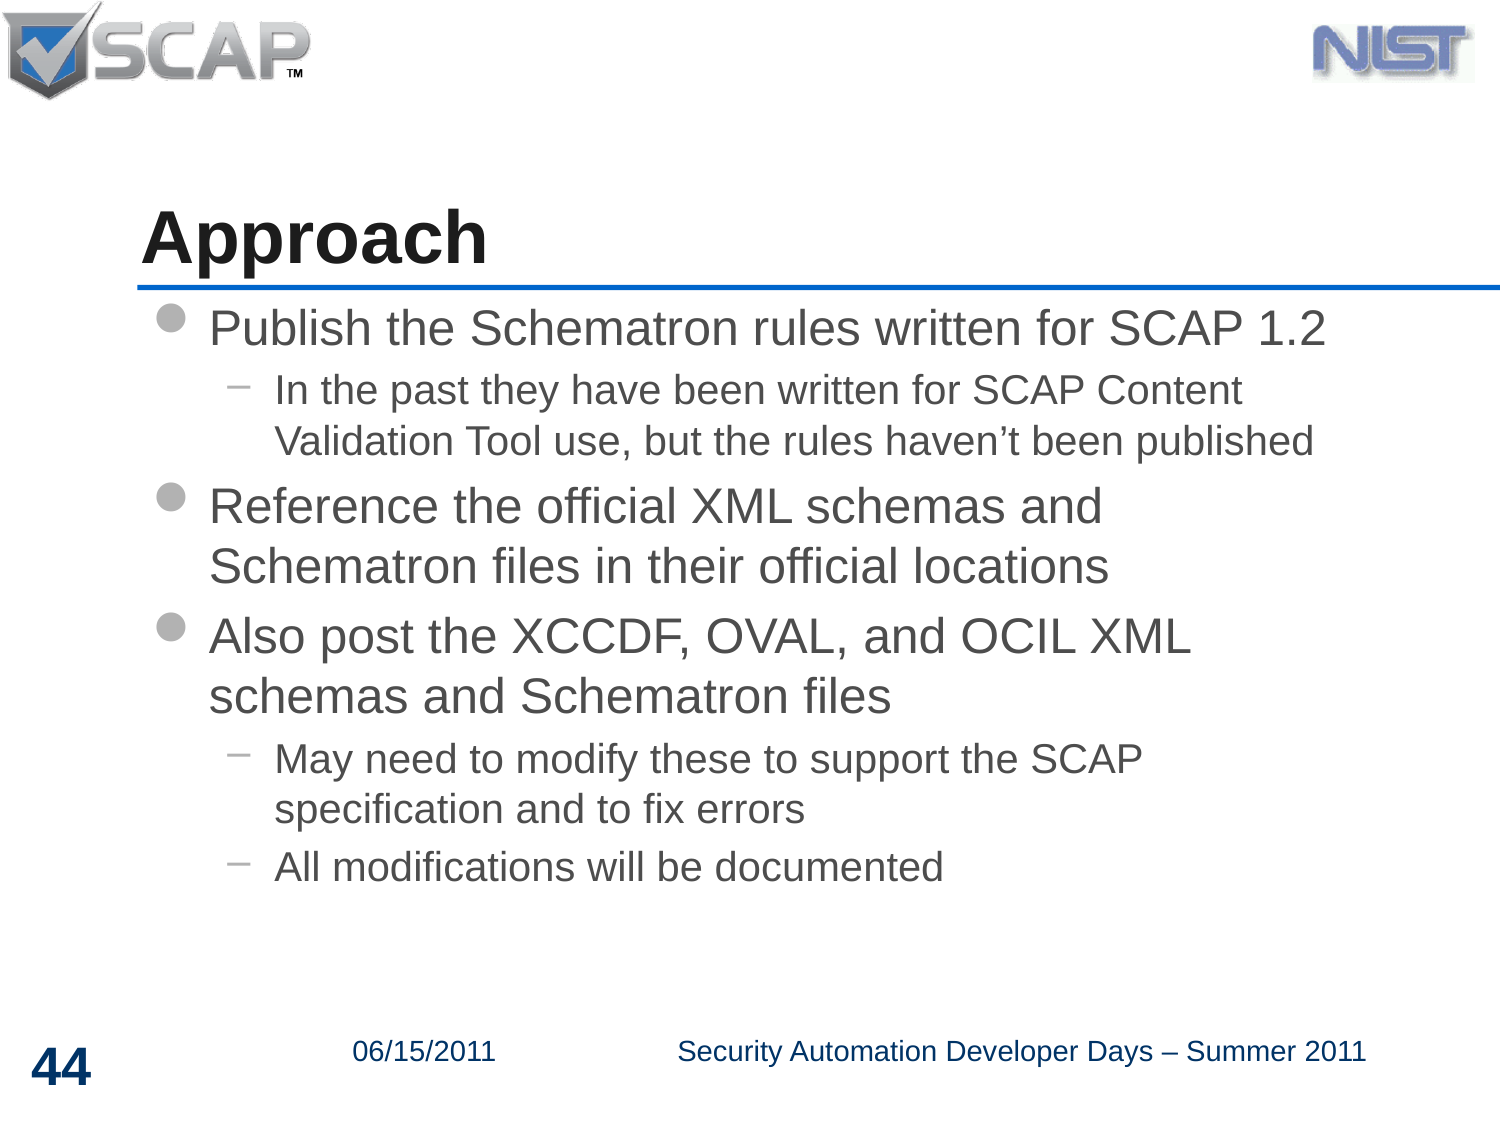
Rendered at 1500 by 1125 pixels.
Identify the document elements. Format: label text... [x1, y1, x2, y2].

list Publish the Schematron rules written for SCAP 1.2 In the past they have been written for SCAP Content Validation Tool use, but the rules haven’t been published Reference the official XML schemas and Schematron files in their official locations Also post the XCCDF, OVAL, and OCIL XML schemas and Schematron files May need to modify these to support the SCAP specification and to fix errors All modifications will be documented [137, 287, 1400, 1026]
slide_number 44 [13, 1023, 111, 1105]
footer Security Automation Developer Days – Summer 2011 [662, 1025, 1426, 1103]
picture [0, 0, 313, 103]
title Approach [124, 99, 1426, 288]
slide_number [337, 1026, 662, 1103]
picture [1312, 24, 1475, 83]
